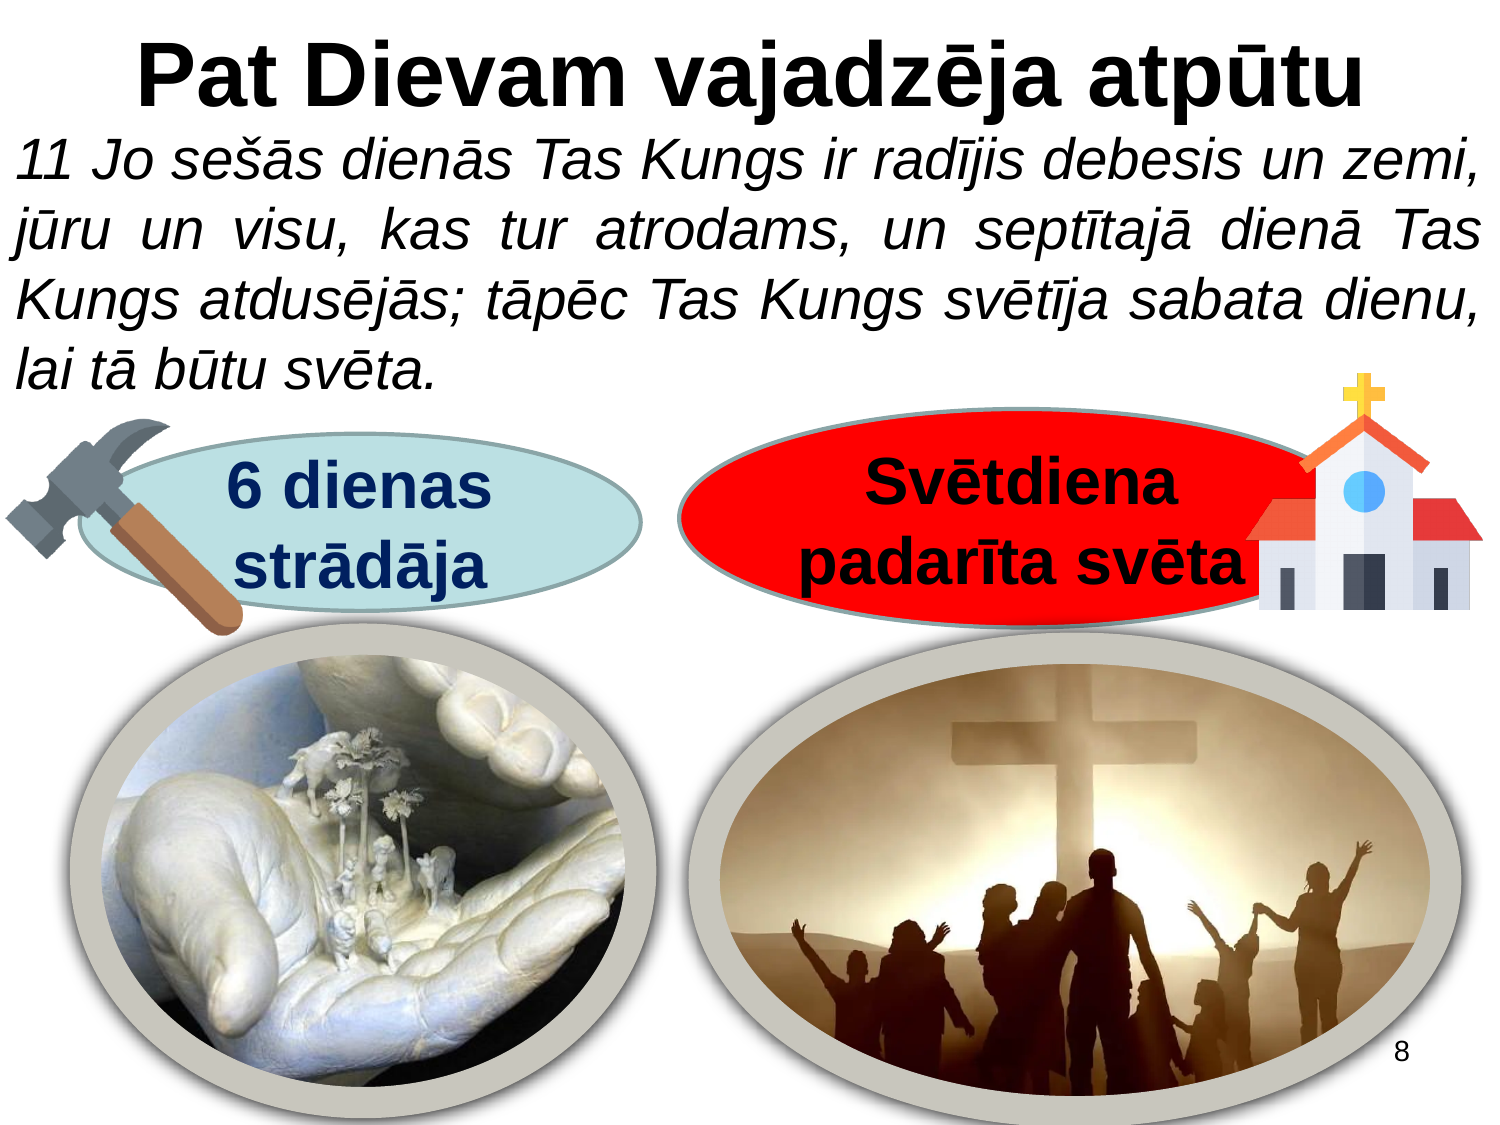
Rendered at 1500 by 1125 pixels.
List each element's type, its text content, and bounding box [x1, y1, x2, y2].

picture [1245, 373, 1483, 611]
text_box 6 dienas strādāja [247, 431, 643, 613]
list 11 Jo sešās dienās Tas Kungs ir radījis debesis un zemi, jūru un visu, kas tur atrodams, un septītajā dienā Tas Kungs atdusējās; tāpēc Tas Kungs svētīja sabata dienu, lai tā būtu svēta. [0, 113, 1500, 351]
text_box Pat Dievam vajadzēja atpūtu [76, 0, 1427, 140]
picture [5, 408, 641, 1103]
picture [703, 647, 1446, 1112]
text_box Svētdiena padarīta svēta [677, 406, 1240, 628]
